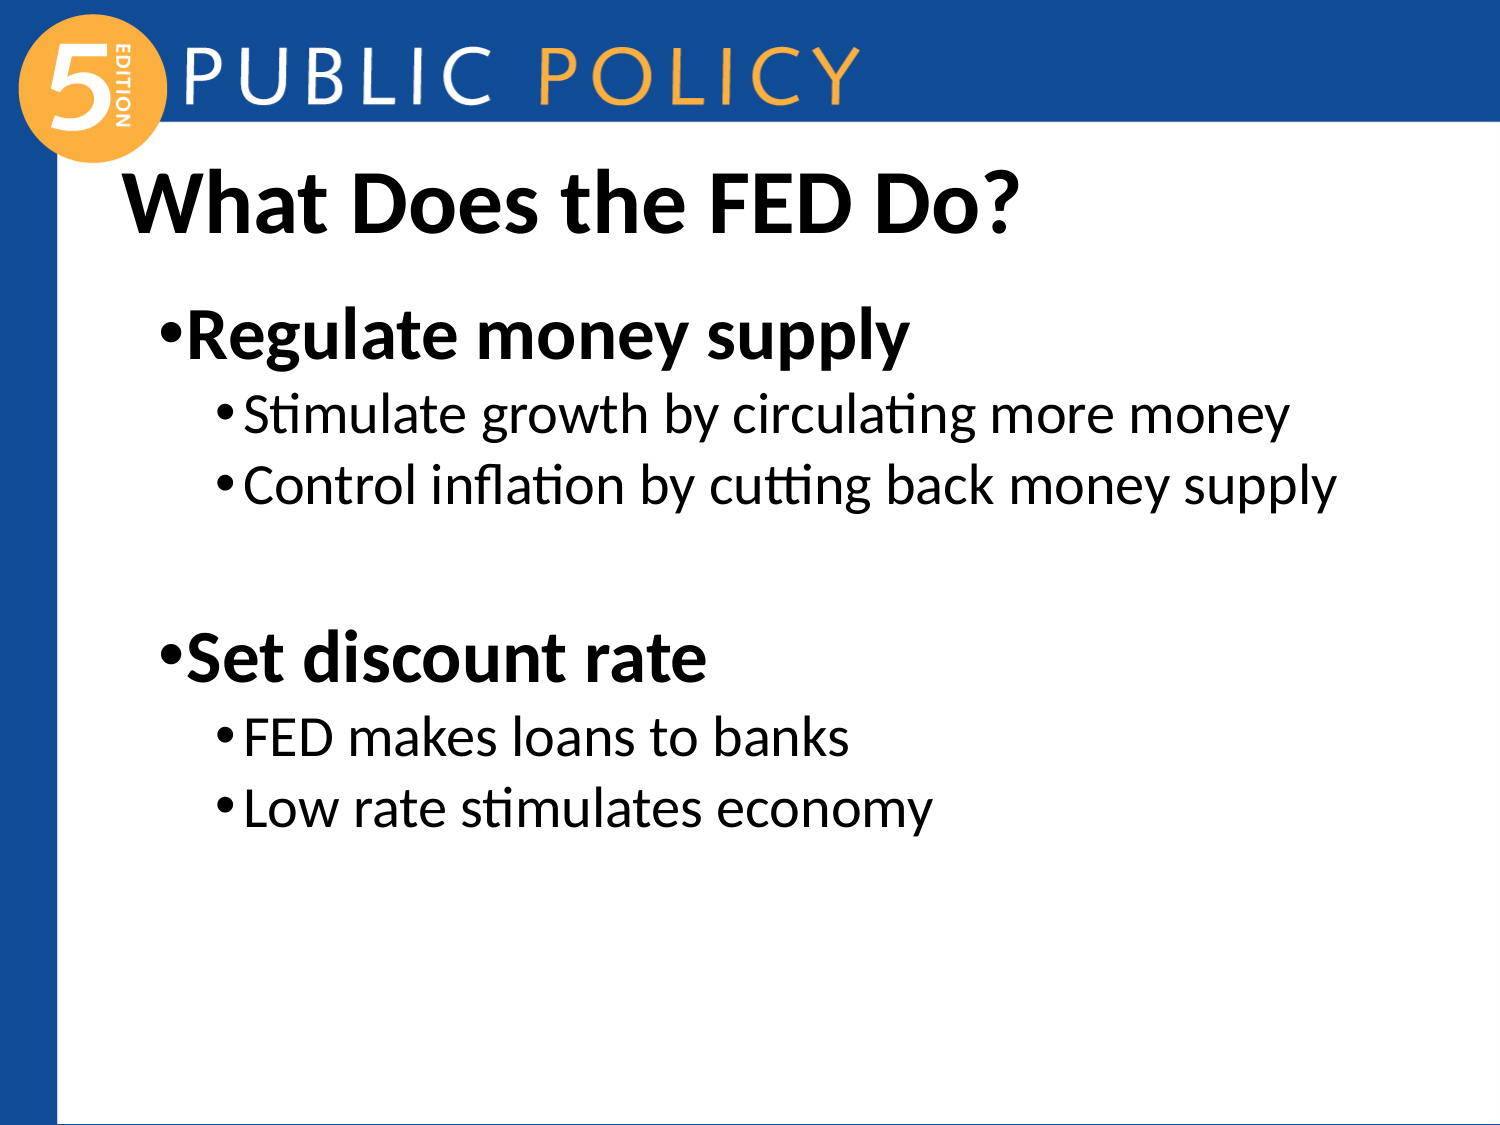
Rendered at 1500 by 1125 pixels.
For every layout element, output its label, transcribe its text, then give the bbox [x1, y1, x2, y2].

picture [0, 0, 1500, 1125]
title What Does the FED Do? [106, 95, 1400, 313]
list Regulate money supply Stimulate growth by circulating more money Control inflation by cutting back money supply Set discount rate FED makes loans to banks Low rate stimulates economy [87, 287, 1388, 975]
